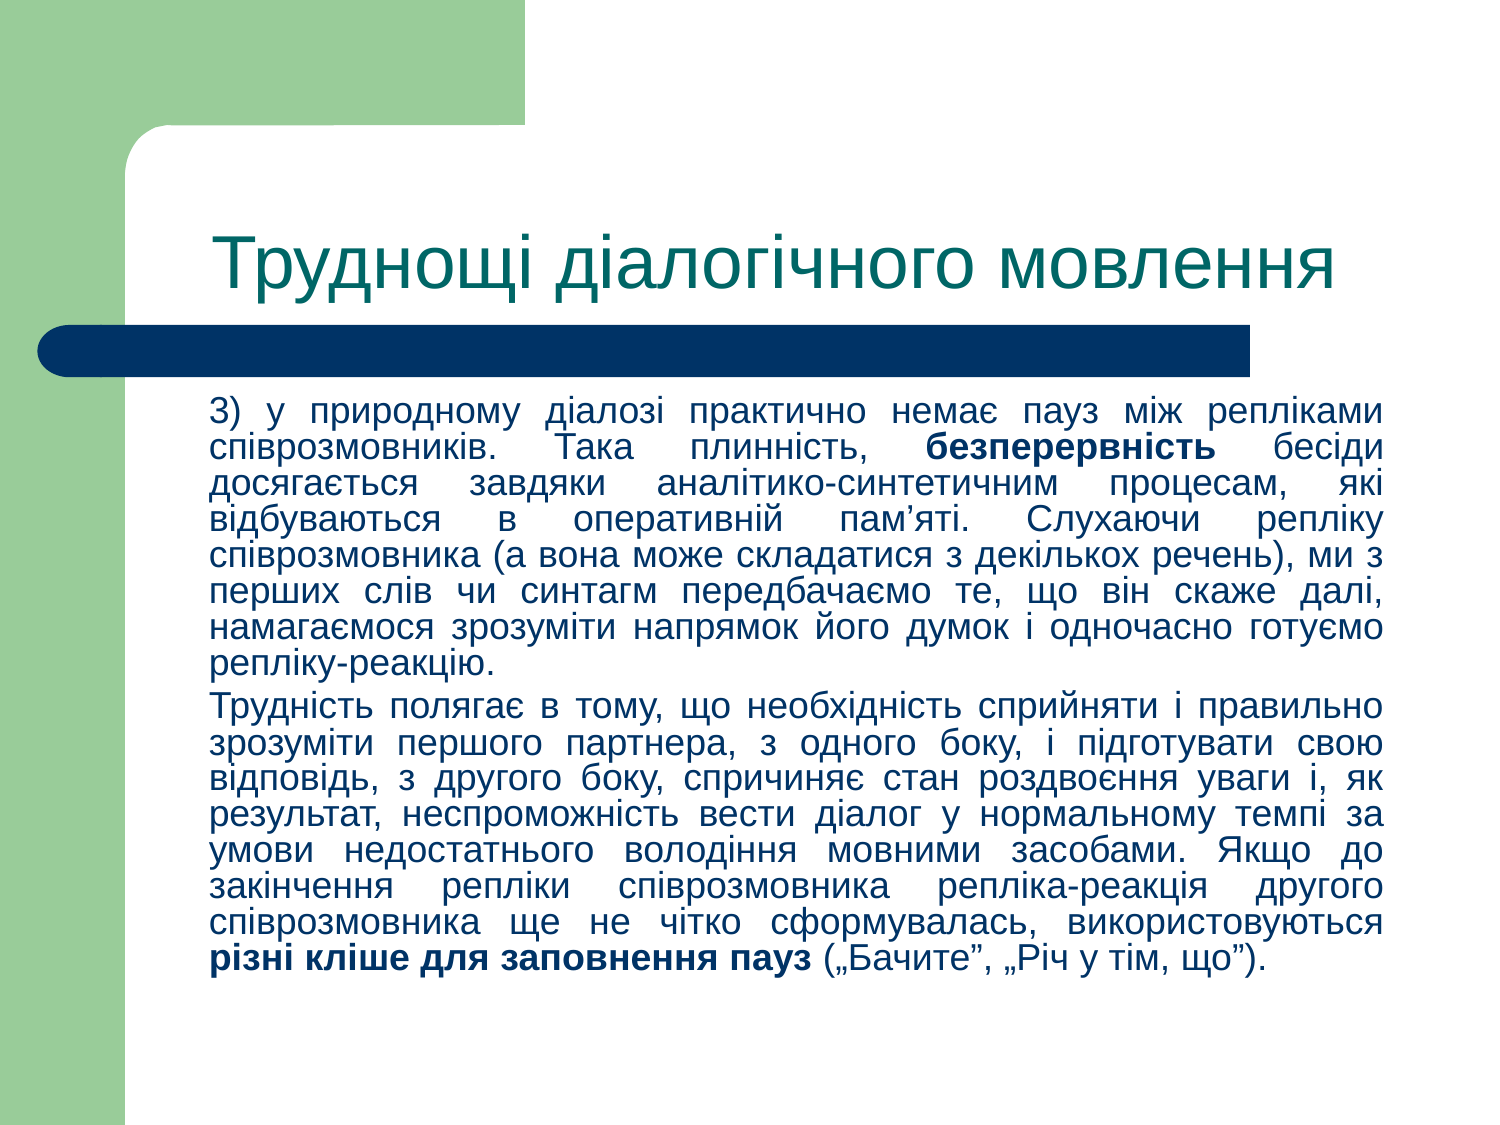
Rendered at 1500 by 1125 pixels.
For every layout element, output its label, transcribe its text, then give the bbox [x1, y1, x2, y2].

list 3) у природному діалозі практично немає пауз між репліками співрозмовників. Така плинність, безперервність бесіди досягається завдяки аналітико-синтетичним процесам, які відбуваються в оперативній пам’яті. Слухаючи репліку співрозмовника (а вона може складатися з декількох речень), ми з перших слів чи синтагм передбачаємо те, що він скаже далі, намагаємося зрозуміти напрямок його думок і одночасно готуємо репліку-реакцію. Трудність полягає в тому, що необхідність сприйняти і правильно зрозуміти першого партнера, з одного боку, і підготувати свою відповідь, з другого боку, спричиняє стан роздвоєння уваги і, як результат, неспроможність вести діалог у нормальному темпі за умови недостатнього володіння мовними засобами. Якщо до закінчення репліки співрозмовника репліка-реакція другого співрозмовника ще не чітко сформувалась, використовуються різні кліше для заповнення пауз („Бачите”, „Річ у тім, що”). [137, 387, 1400, 999]
title Труднощі діалогічного мовлення [125, 125, 1425, 313]
